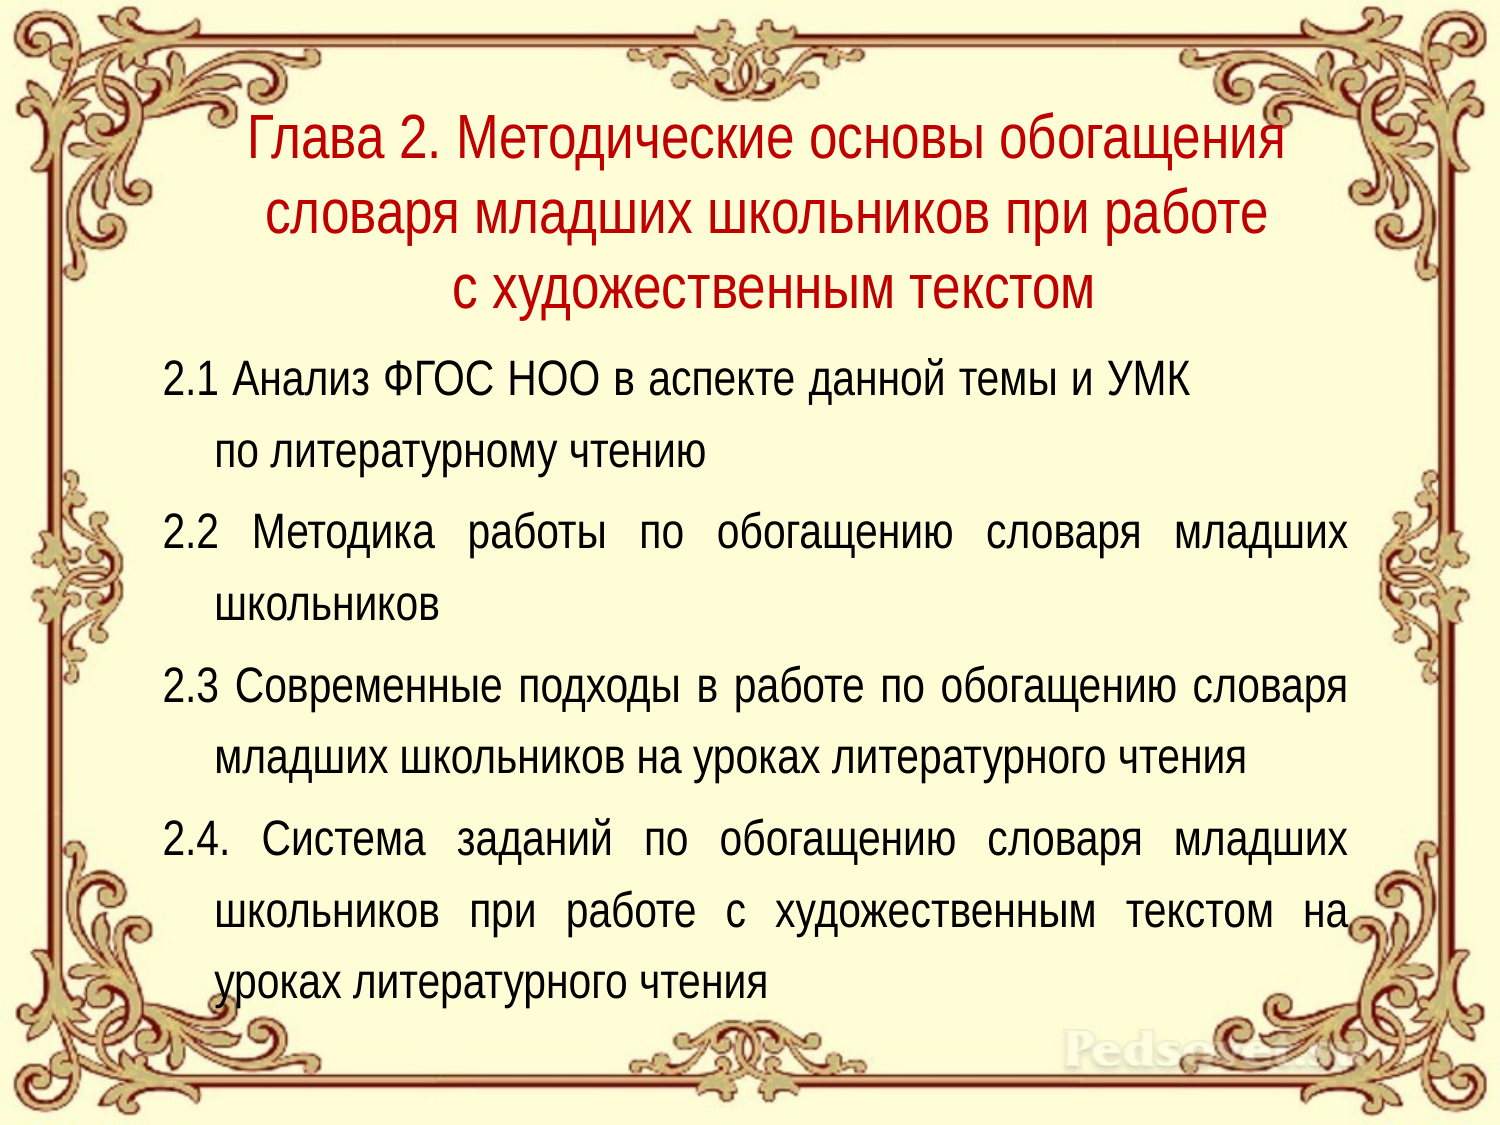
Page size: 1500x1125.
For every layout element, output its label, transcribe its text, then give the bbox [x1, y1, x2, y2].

title Глава 2. Методические основы обогащения словаря младших школьников при работе с художественным текстом [171, 113, 1365, 303]
picture [0, 0, 1500, 1125]
list 2.1 Анализ ФГОС НОО в аспекте данной темы и УМК по литературному чтению 2.2 Методика работы по обогащению словаря младших школьников 2.3 Современные подходы в работе по обогащению словаря младших школьников на уроках литературного чтения 2.4. Система заданий по обогащению словаря младших школьников при работе с художественным текстом на уроках литературного чтения [147, 326, 1365, 1069]
